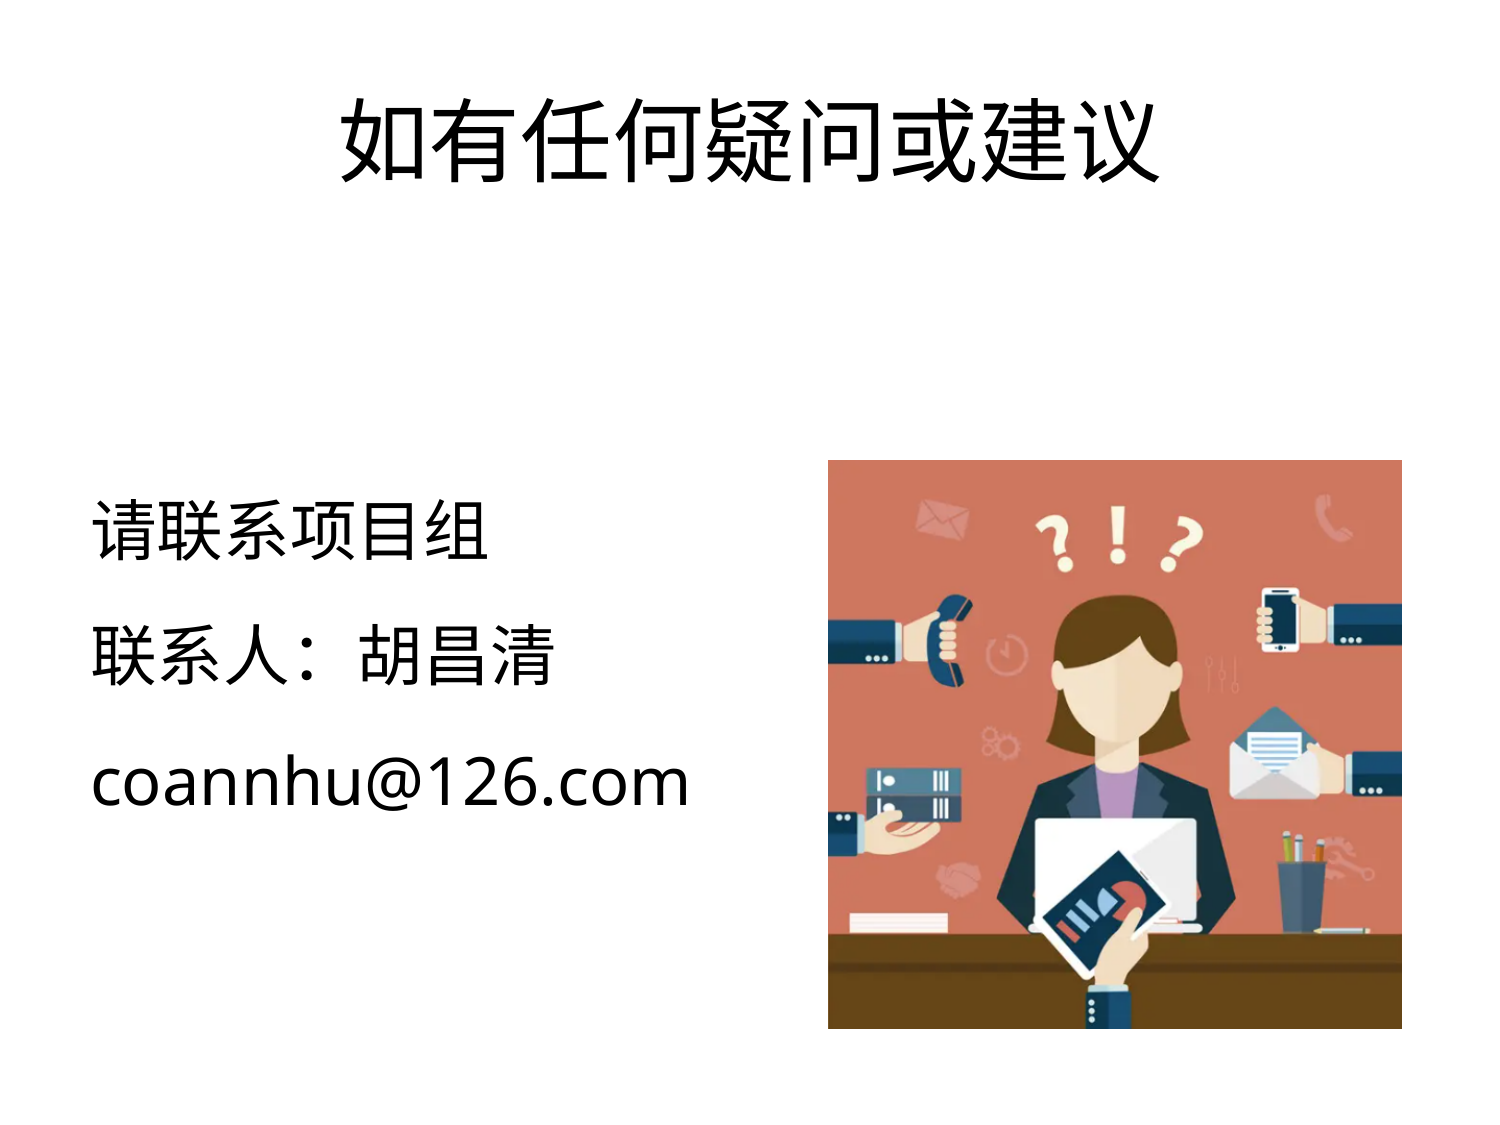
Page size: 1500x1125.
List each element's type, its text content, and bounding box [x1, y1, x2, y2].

title 如有任何疑问或建议 [75, 45, 1425, 233]
picture [828, 459, 1402, 1030]
list 请联系项目组 联系人：胡昌清 coannhu@126.com [75, 262, 1425, 1005]
